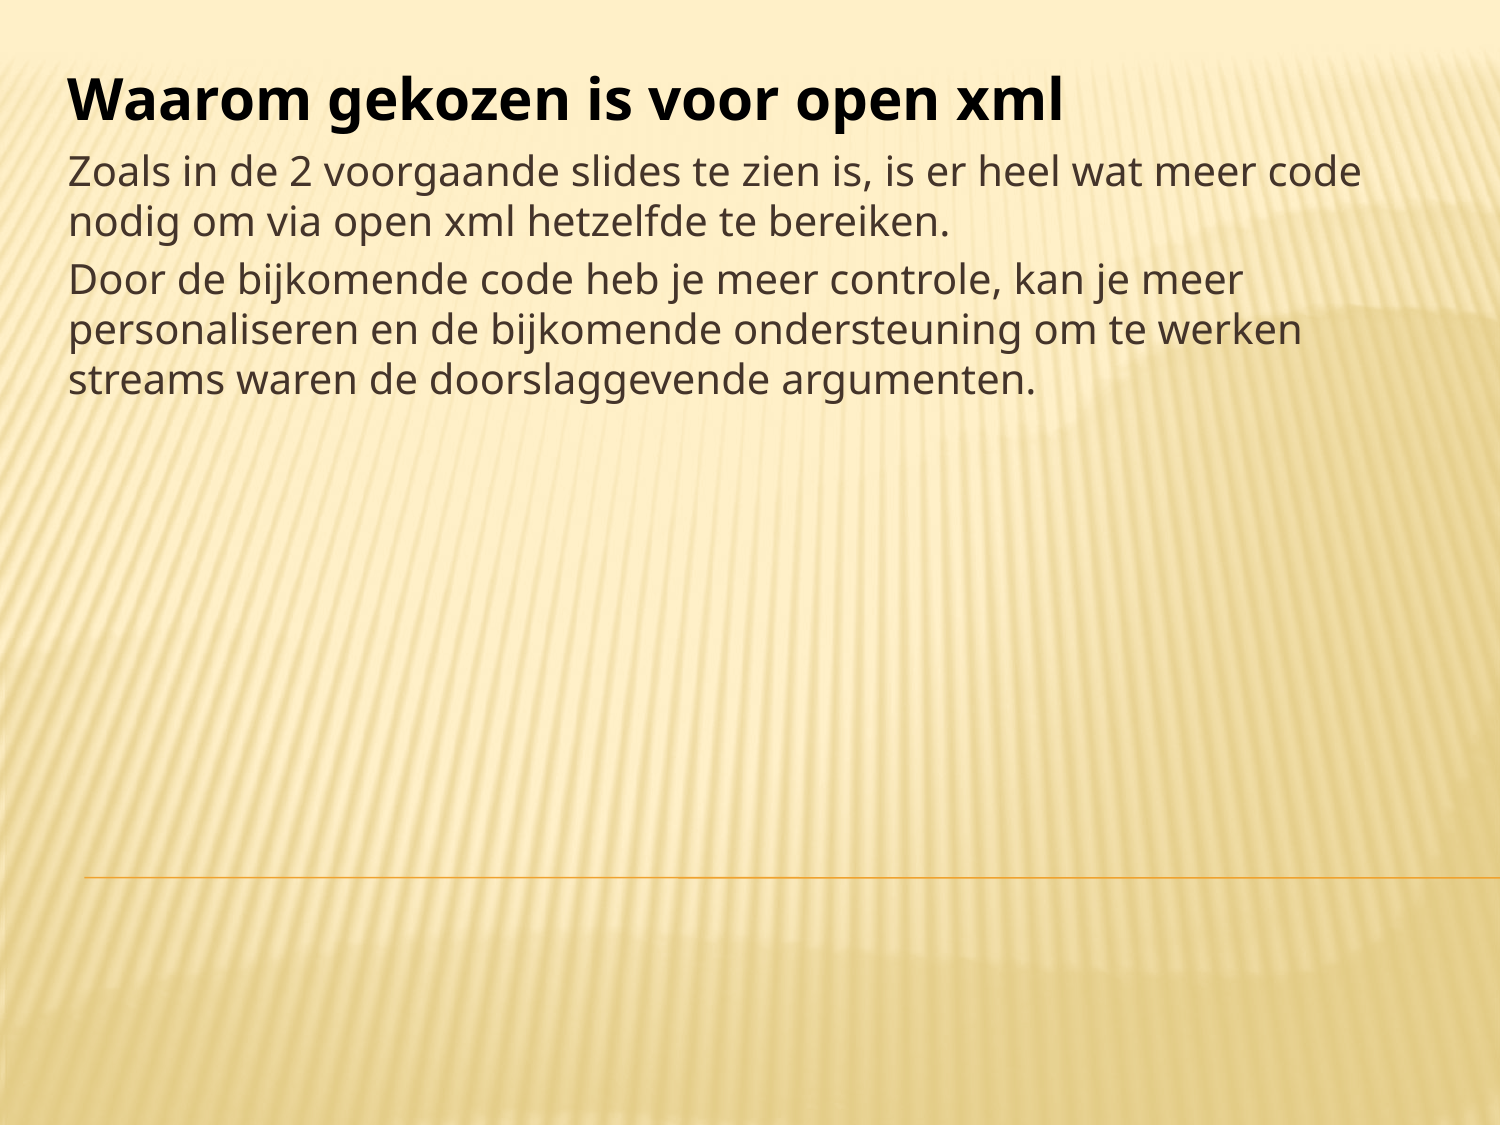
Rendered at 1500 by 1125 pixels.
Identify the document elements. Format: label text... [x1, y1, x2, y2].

subtitle Zoals in de 2 voorgaande slides te zien is, is er heel wat meer code nodig om via open xml hetzelfde te bereiken. Door de bijkomende code heb je meer controle, kan je meer personaliseren en de bijkomende ondersteuning om te werken streams waren de doorslaggevende argumenten. [53, 137, 1459, 657]
text_box Waarom gekozen is voor open xml [53, 54, 1447, 140]
